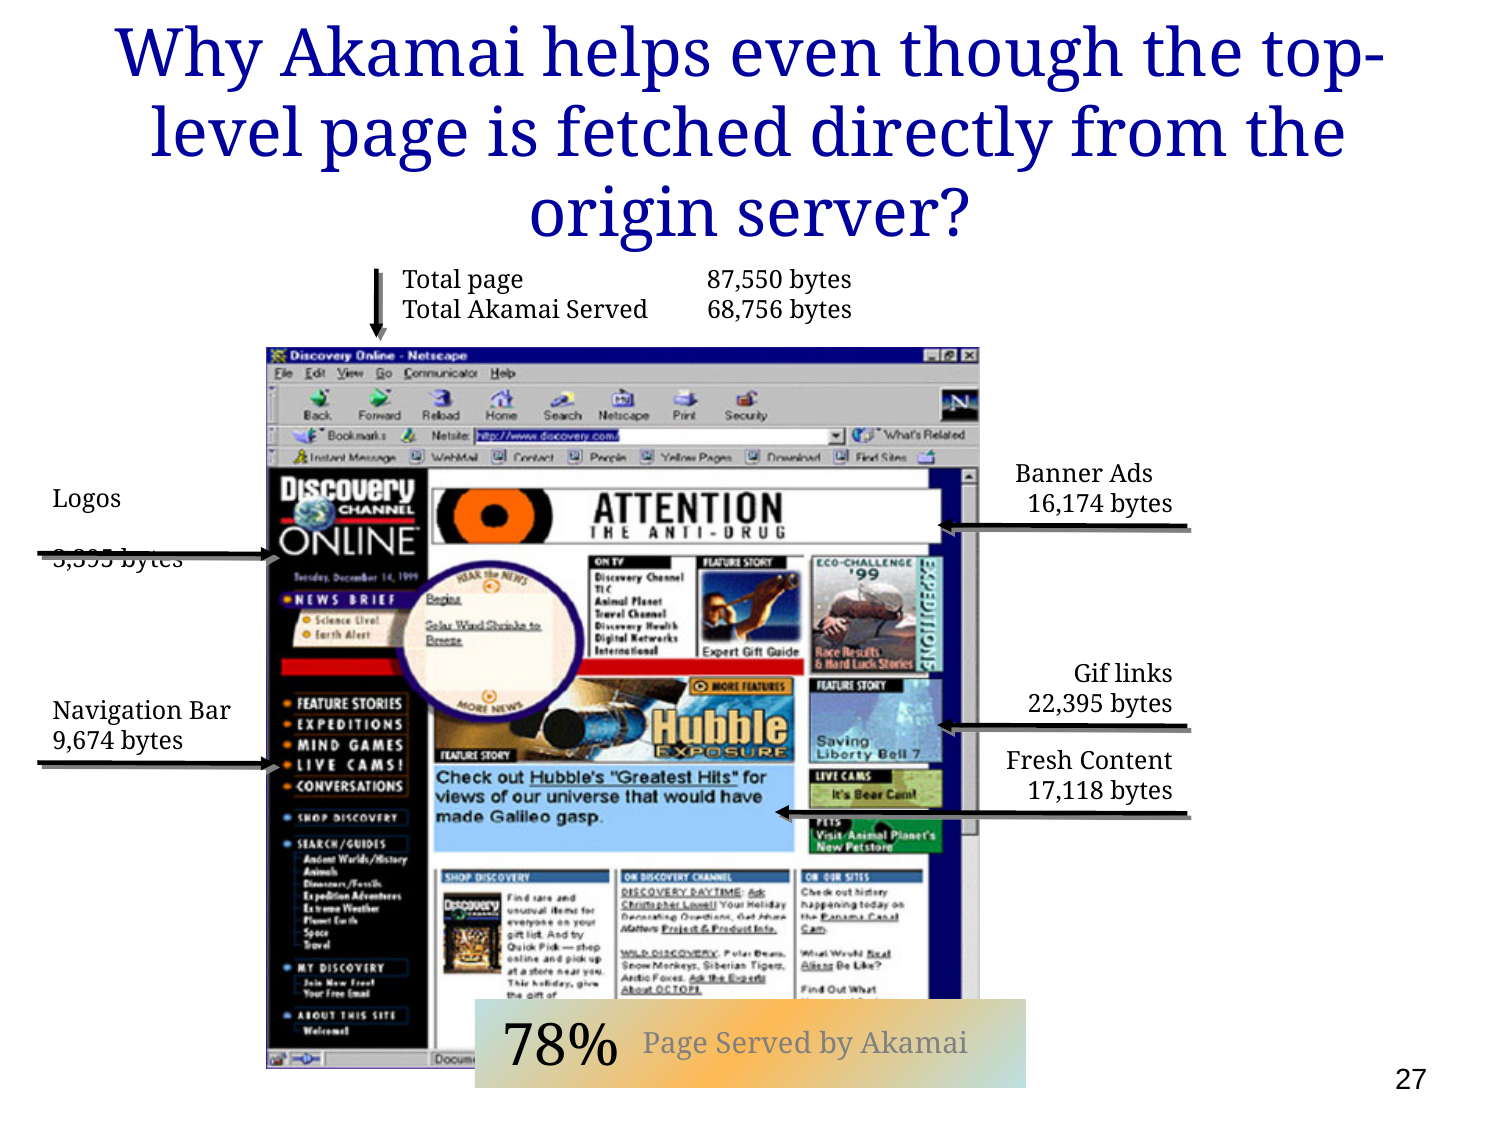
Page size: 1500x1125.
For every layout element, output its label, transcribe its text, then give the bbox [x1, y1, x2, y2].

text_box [774, 737, 1188, 814]
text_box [376, 255, 1001, 338]
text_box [37, 687, 276, 764]
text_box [474, 999, 1026, 1088]
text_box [937, 449, 1188, 526]
title Why Akamai helps even though the top-level page is fetched directly from the origin server? [37, 47, 1463, 213]
slide_number 27 [1092, 1024, 1443, 1103]
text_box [937, 649, 1188, 726]
picture [265, 346, 980, 1069]
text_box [37, 474, 276, 555]
